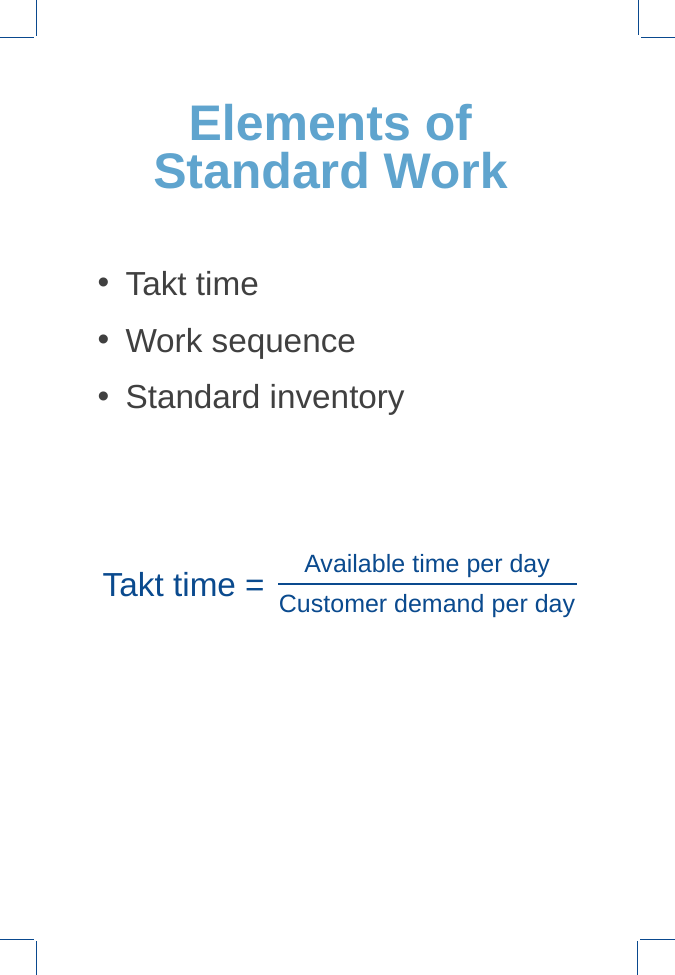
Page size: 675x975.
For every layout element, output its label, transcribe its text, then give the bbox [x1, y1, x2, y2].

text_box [102, 547, 619, 633]
list Takt time Work sequence Standard inventory [97, 262, 578, 444]
title Elements of Standard Work [75, 4, 600, 198]
